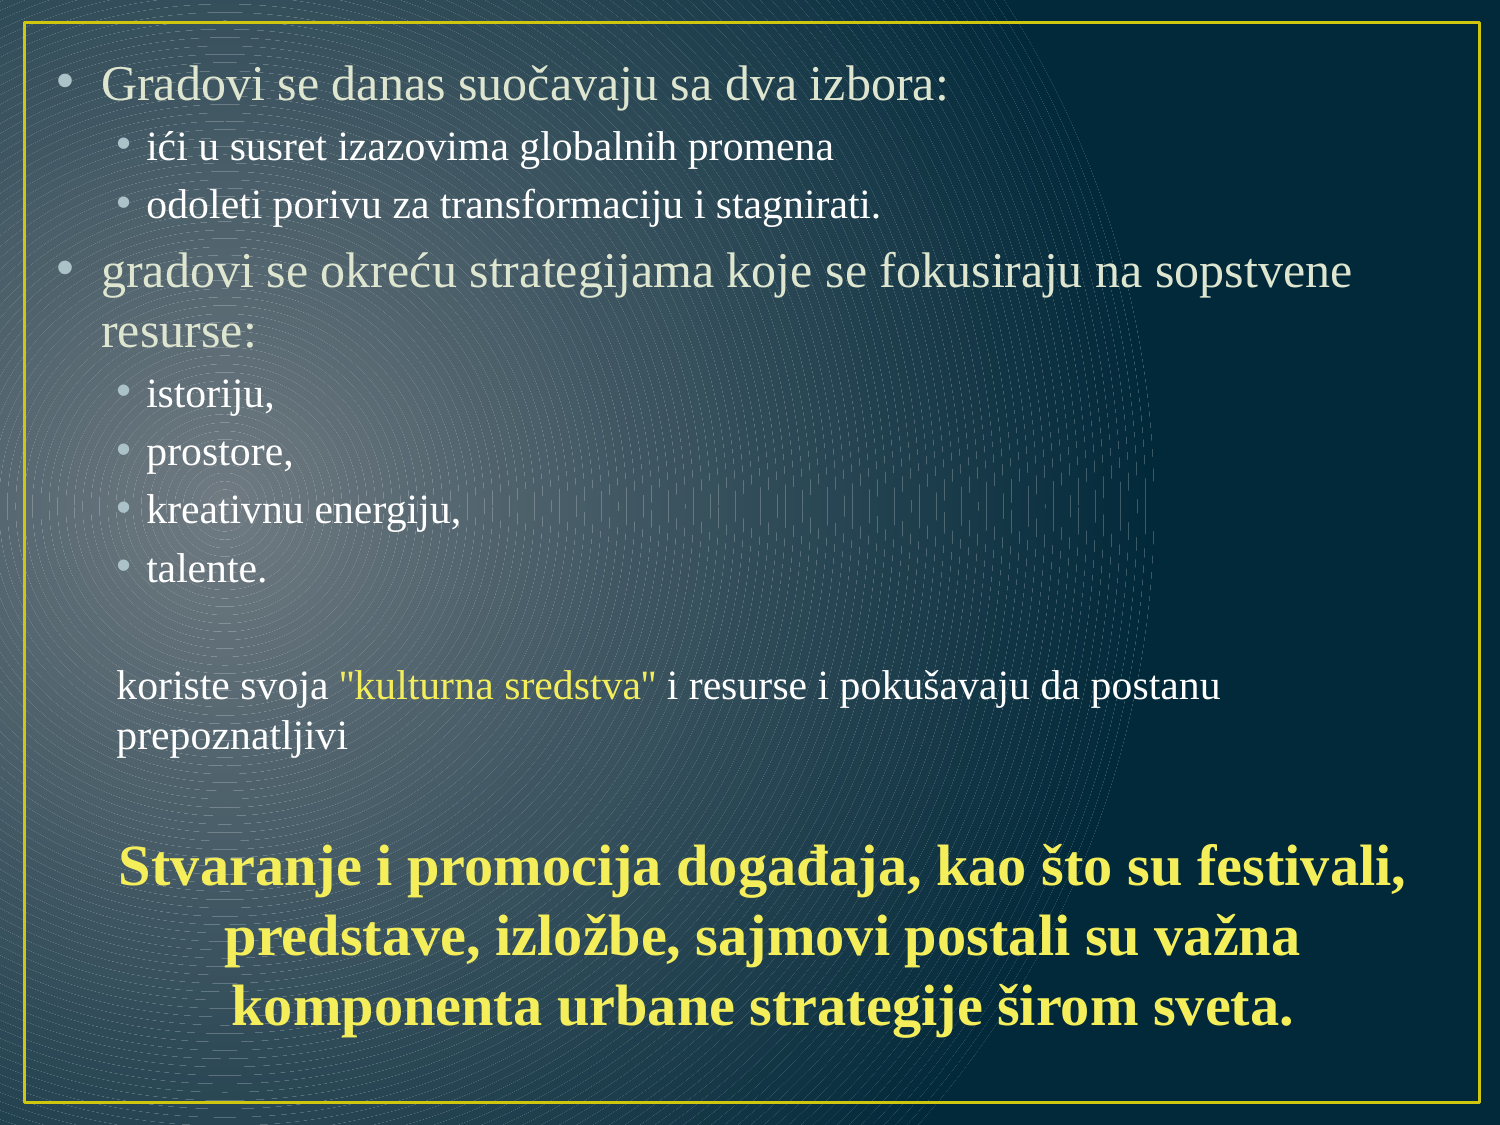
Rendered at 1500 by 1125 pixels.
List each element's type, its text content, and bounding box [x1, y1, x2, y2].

list Gradovi se danas suočavaju sa dva izbora: ići u susret izazovima globalnih promena odoleti porivu za transformaciju i stagnirati. gradovi se okreću strategijama koje se fokusiraju na sopstvene resurse: istoriju, prostore, kreativnu energiju, talente. koriste svoja ''kulturna sredstva'' i resurse i pokušavaju da postanu prepoznatljivi Stvaranje i promocija događaja, kao što su festivali, predstave, izložbe, sajmovi postali su važna komponenta urbane strategije širom sveta. [41, 42, 1425, 1083]
